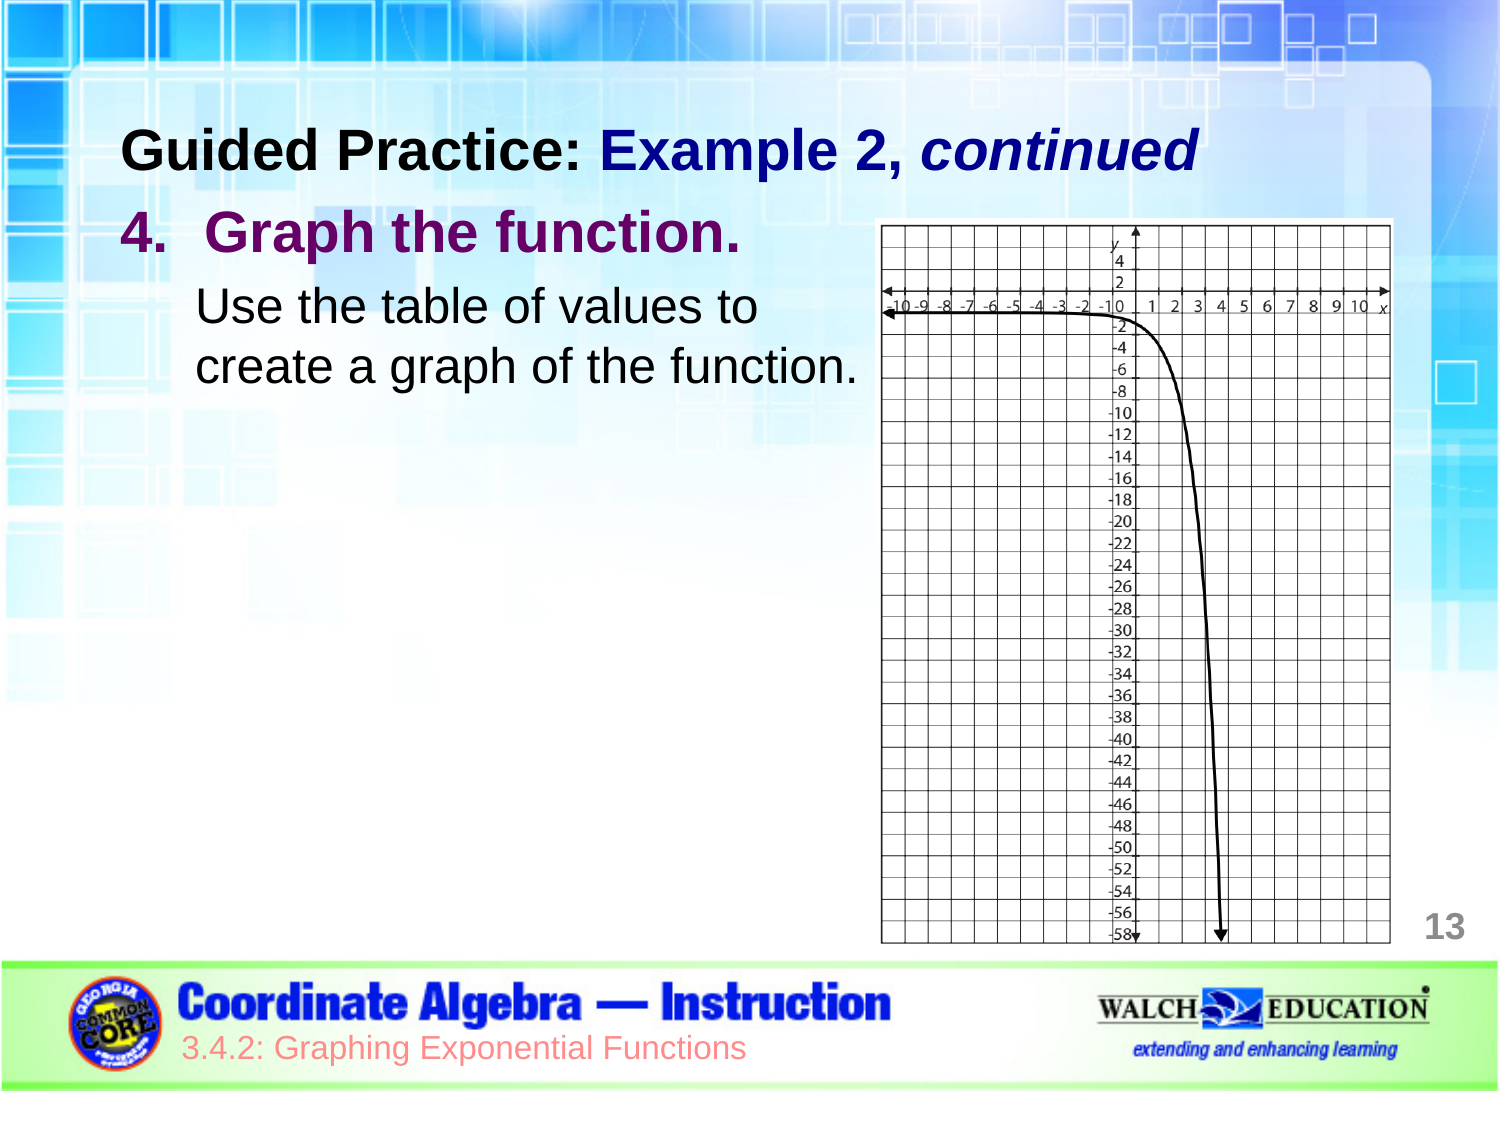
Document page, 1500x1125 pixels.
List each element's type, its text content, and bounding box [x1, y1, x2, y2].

picture [1, 0, 1500, 1091]
slide_number 13 [1398, 901, 1481, 949]
subtitle Guided Practice: Example 2, continued Graph the function. Use the table of values to create a graph of the function. [105, 105, 1394, 925]
footer 3.4.2: Graphing Exponential Functions [166, 1024, 1080, 1069]
